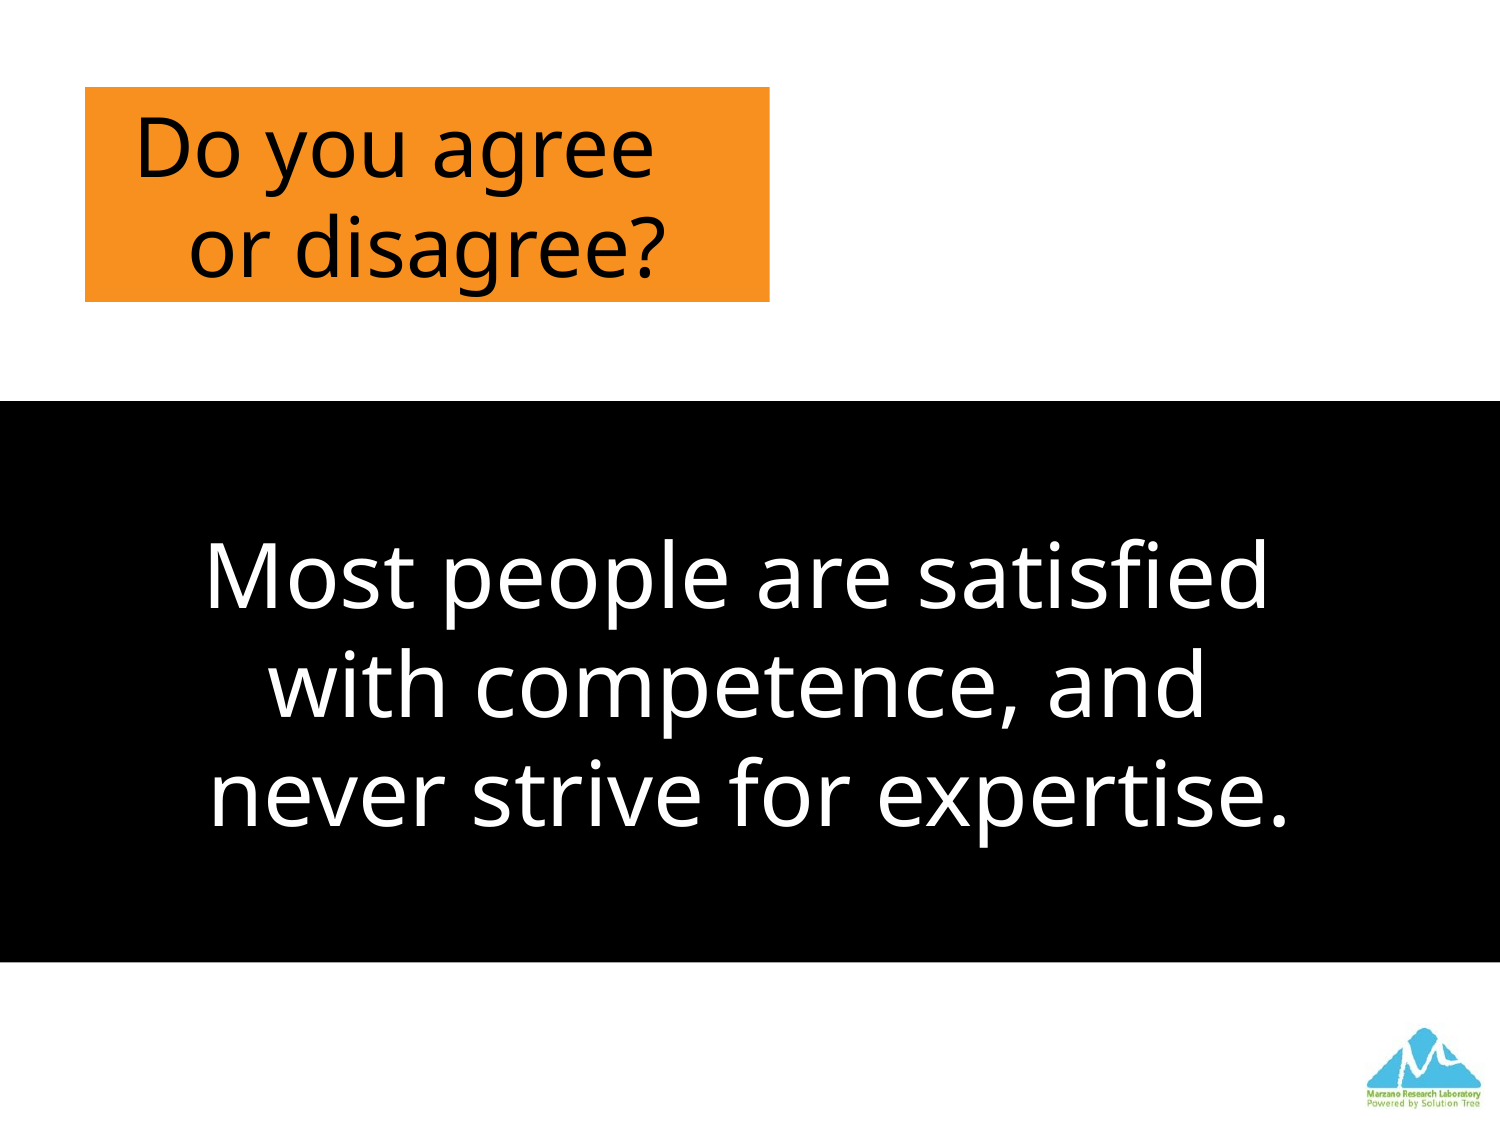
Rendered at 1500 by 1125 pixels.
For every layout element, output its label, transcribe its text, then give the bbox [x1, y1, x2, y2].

title Most people are satisfied with competence, and never strive for expertise. [0, 401, 1500, 963]
text_box Do you agree or disagree? [85, 87, 770, 302]
picture [1363, 1020, 1485, 1110]
